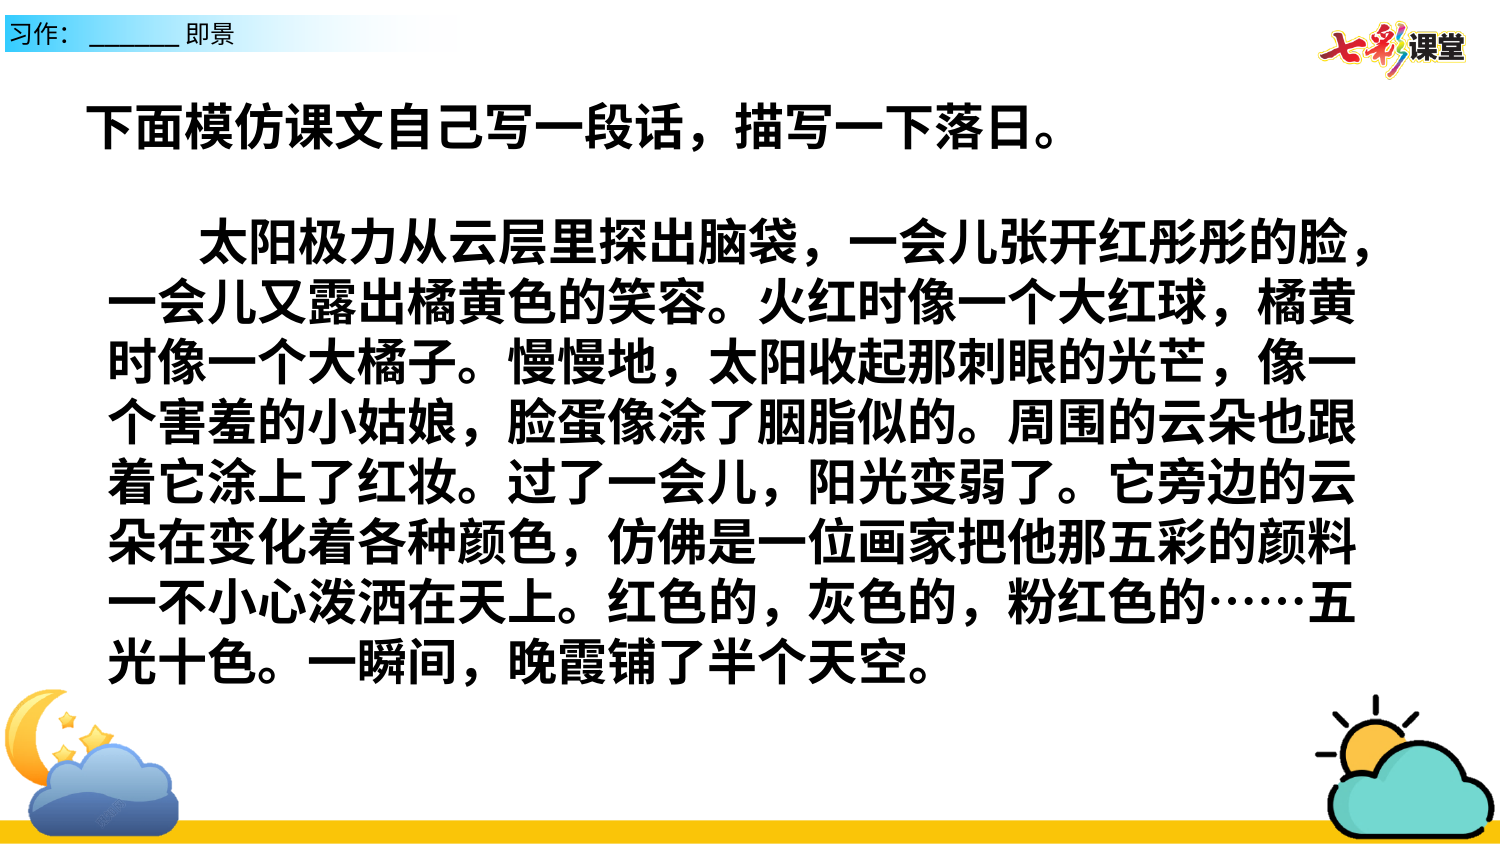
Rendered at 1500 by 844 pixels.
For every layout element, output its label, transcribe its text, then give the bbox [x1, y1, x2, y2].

picture [1316, 20, 1468, 80]
text_box 太阳极力从云层里探出脑袋，一会儿张开红彤彤的脸，一会儿又露出橘黄色的笑容。火红时像一个大红球，橘黄时像一个大橘子。慢慢地，太阳收起那刺眼的光芒，像一个害羞的小姑娘，脸蛋像涂了胭脂似的。周围的云朵也跟着它涂上了红妆。过了一会儿，阳光变弱了。它旁边的云朵在变化着各种颜色，仿佛是一位画家把他那五彩的颜料一不小心泼洒在天上。红色的，灰色的，粉红色的……五光十色。一瞬间，晚霞铺了半个天空。 [93, 203, 1383, 698]
picture [0, 686, 185, 844]
text_box 下面模仿课文自己写一段话，描写一下落日。 [70, 88, 1360, 163]
picture [1278, 640, 1500, 844]
